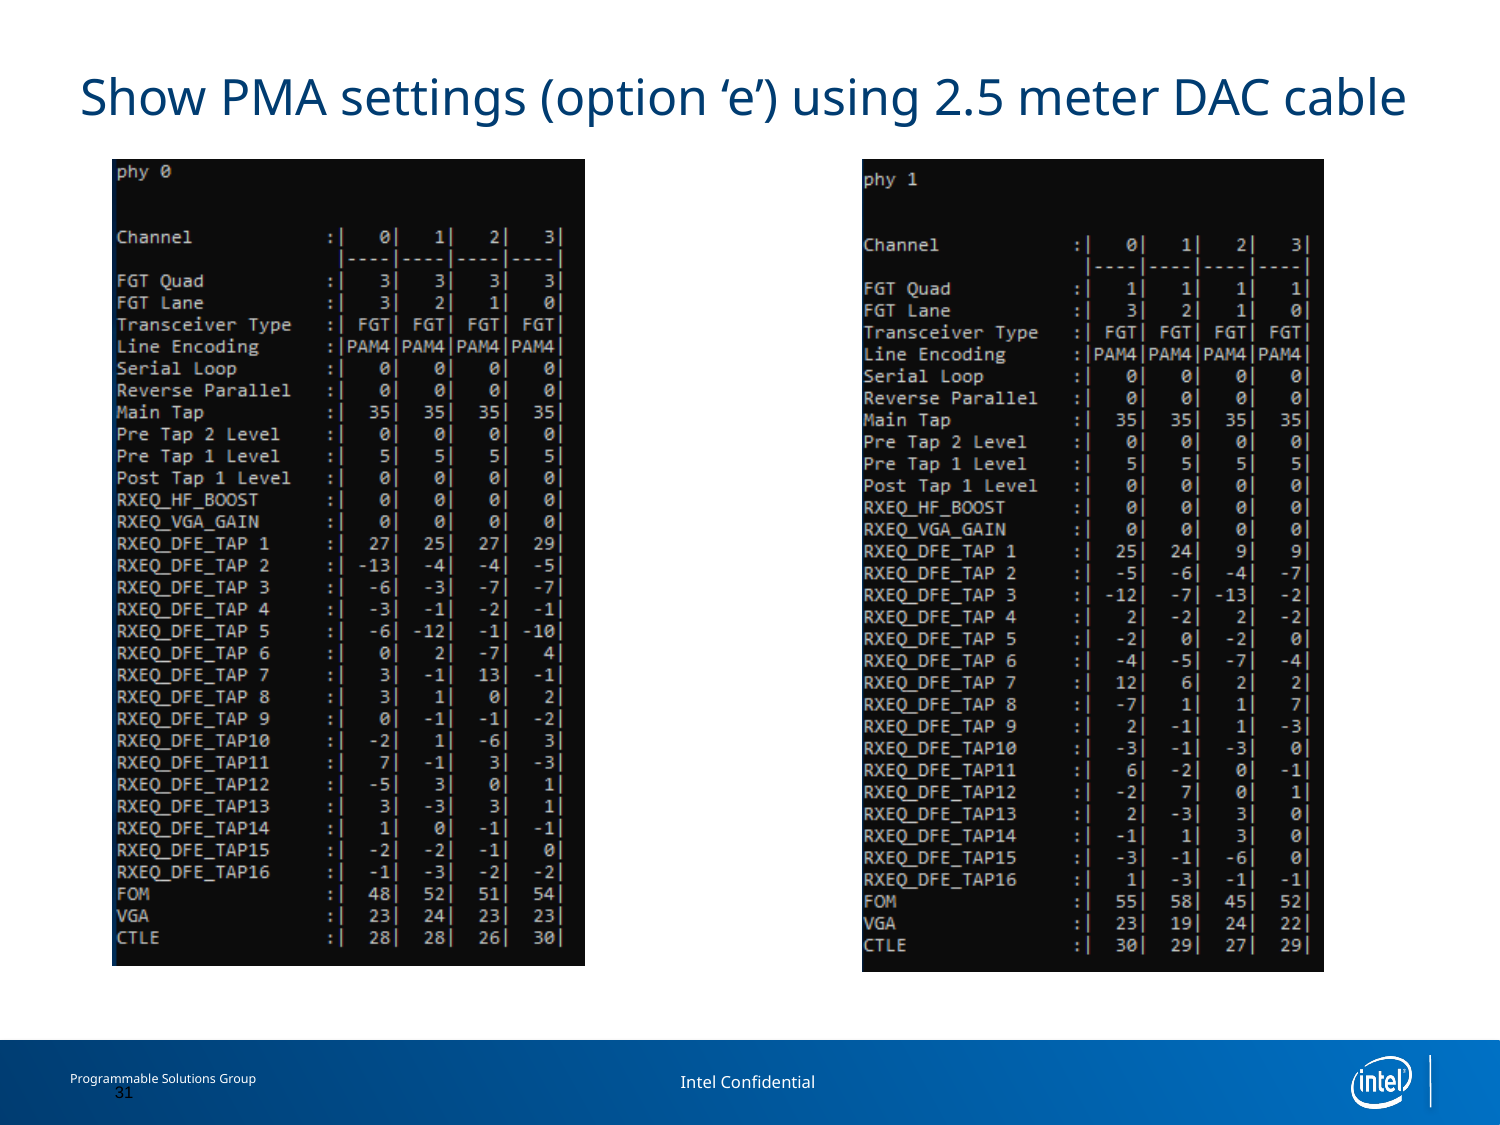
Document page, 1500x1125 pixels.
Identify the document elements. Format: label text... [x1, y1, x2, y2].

picture [1351, 1056, 1412, 1109]
title Show PMA settings (option ‘e’) using 2.5 meter DAC cable [80, 65, 1442, 194]
picture [112, 159, 585, 966]
slide_number 31 [19, 1069, 134, 1116]
picture [862, 159, 1324, 973]
